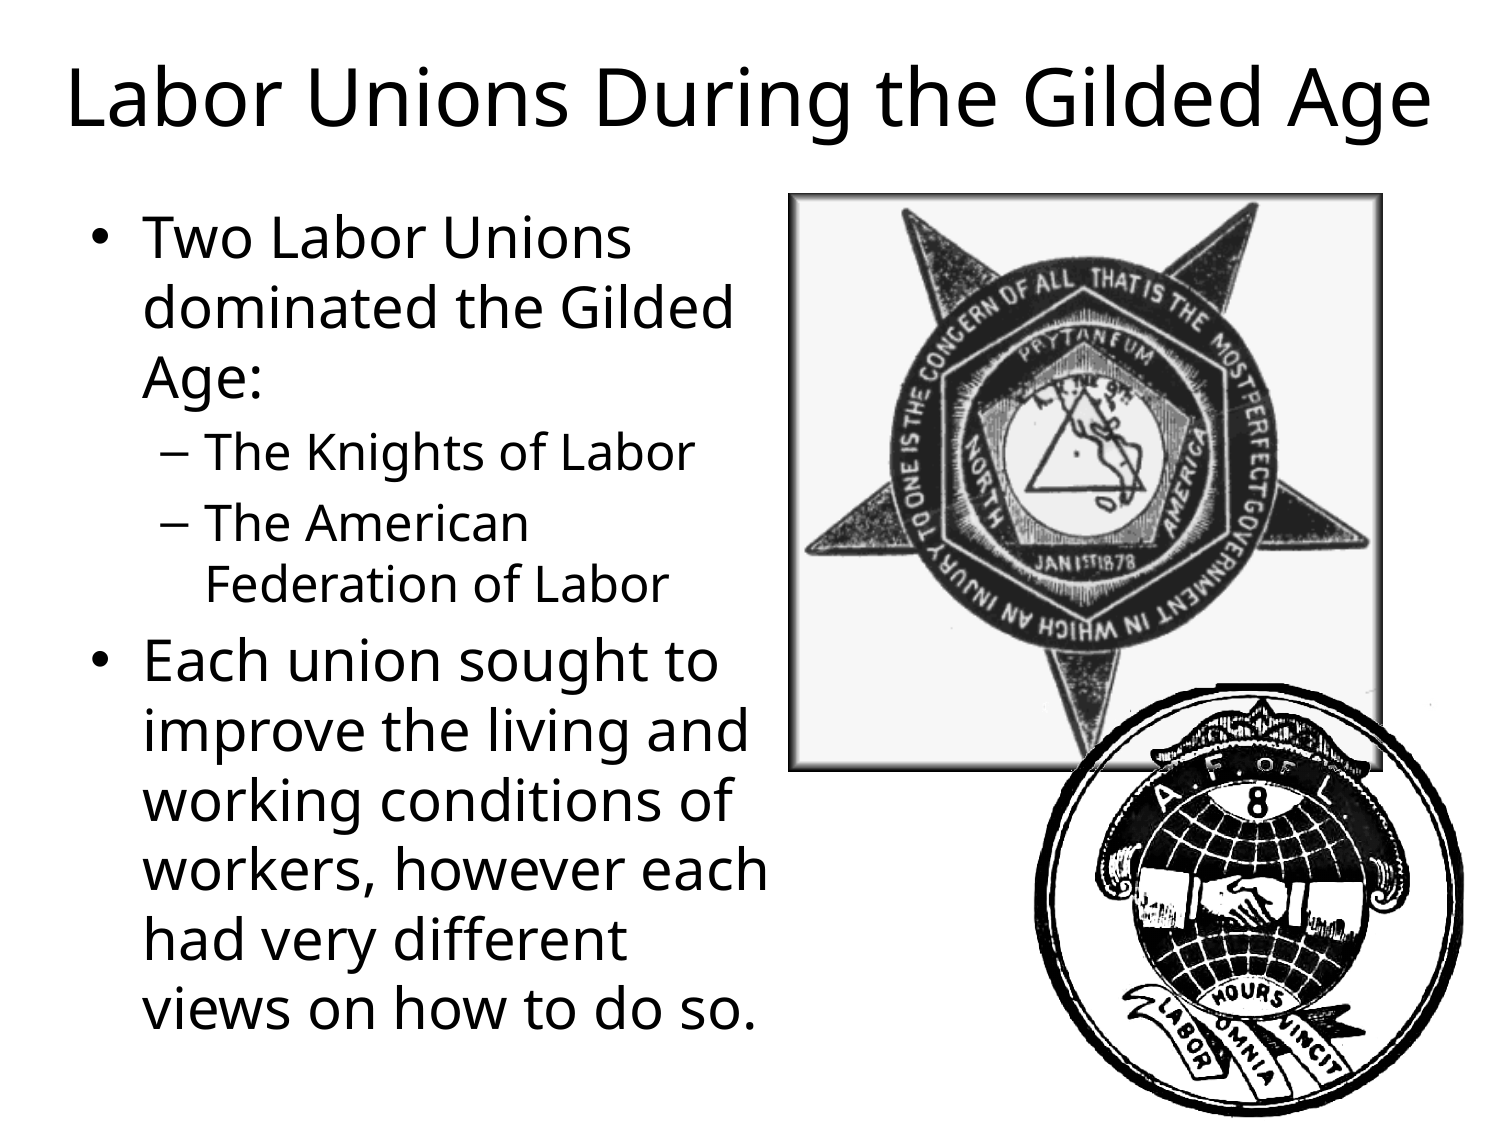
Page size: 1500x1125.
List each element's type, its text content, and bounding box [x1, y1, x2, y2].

picture [788, 192, 1500, 1125]
list Two Labor Unions dominated the Gilded Age: The Knights of Labor The American Federation of Labor Each union sought to improve the living and working conditions of workers, however each had very different views on how to do so. [75, 193, 789, 1064]
title Labor Unions During the Gilded Age [0, 0, 1500, 188]
